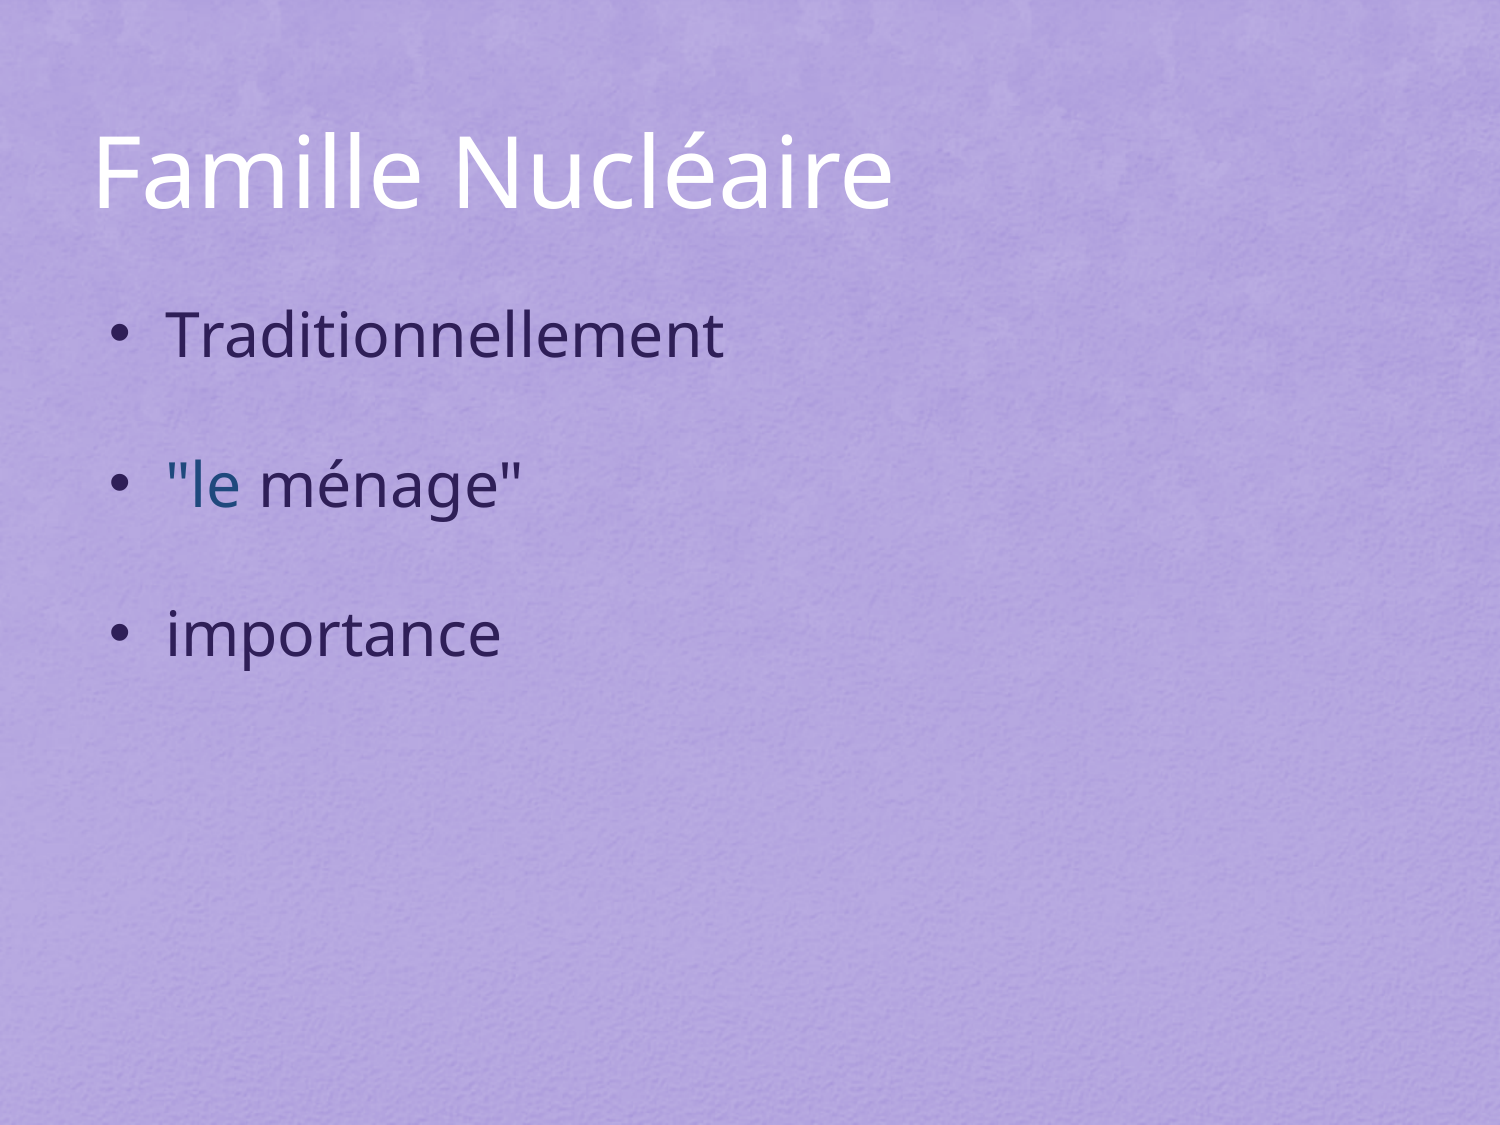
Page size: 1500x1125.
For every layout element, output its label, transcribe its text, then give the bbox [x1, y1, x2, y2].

list Traditionnellement "le ménage" importance [75, 279, 1425, 1074]
title Famille Nucléaire [75, 22, 1276, 244]
